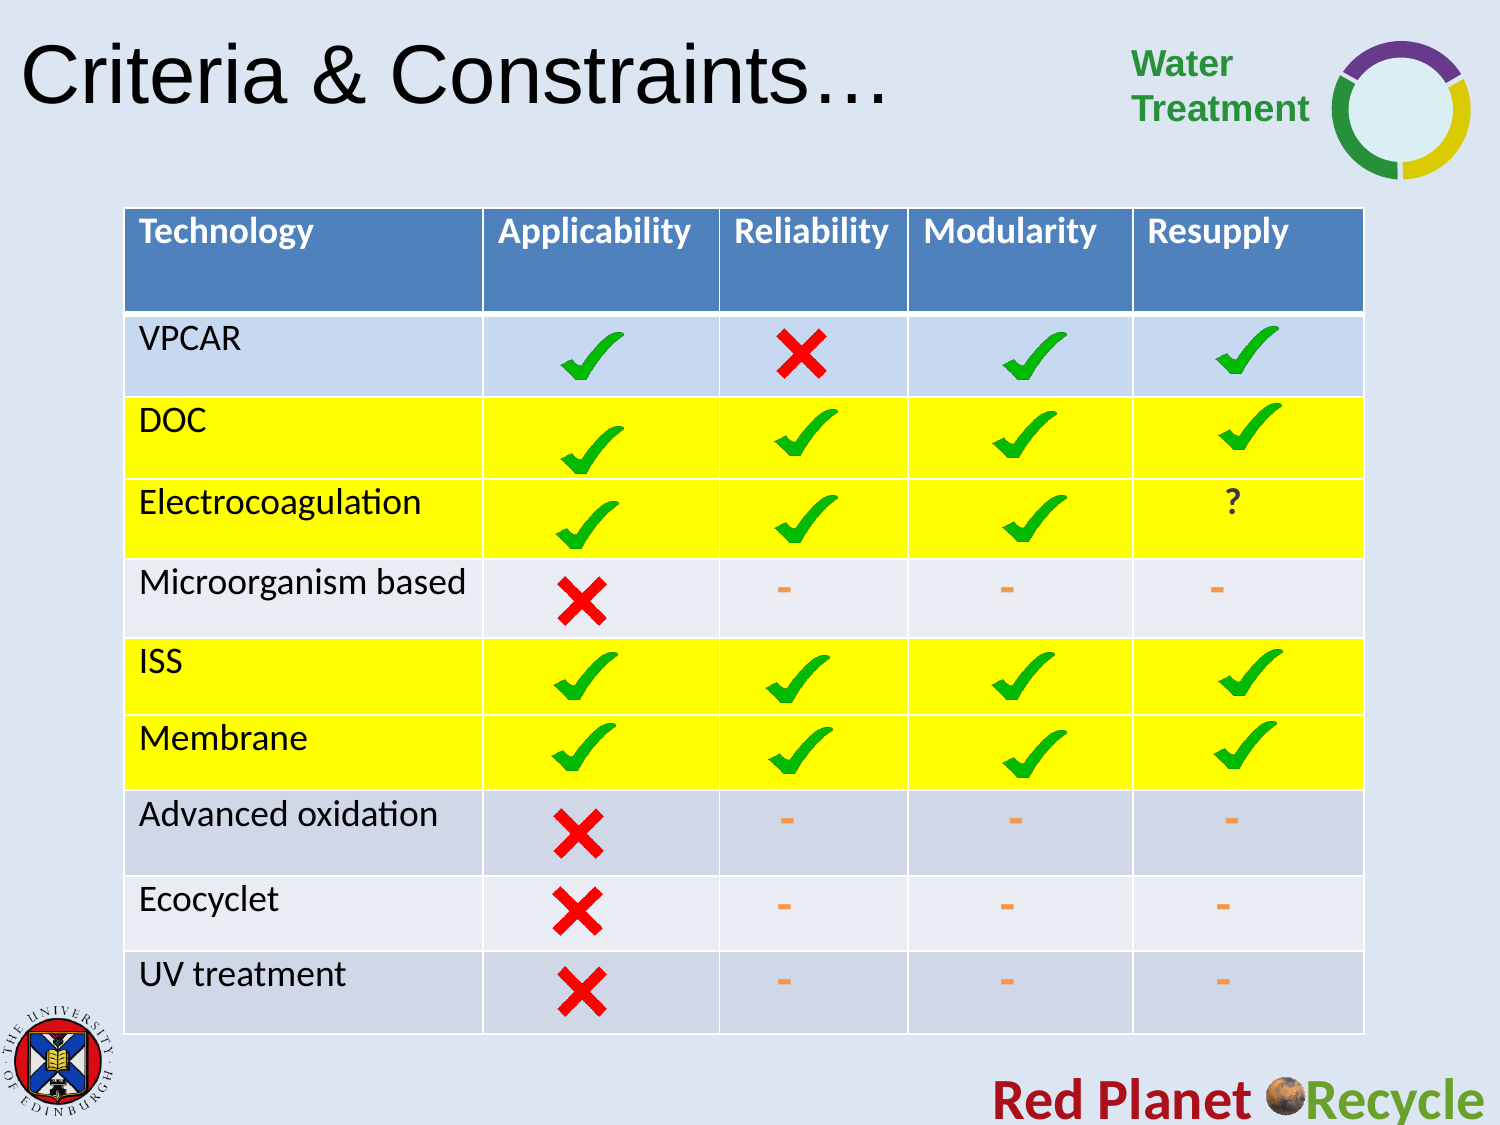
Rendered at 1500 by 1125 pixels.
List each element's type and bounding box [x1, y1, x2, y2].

picture [1002, 730, 1067, 778]
picture [990, 652, 1055, 700]
picture [773, 495, 838, 543]
picture [551, 806, 605, 860]
picture [550, 883, 604, 938]
picture [773, 326, 828, 380]
picture [768, 727, 833, 775]
picture [554, 573, 608, 628]
list [0, 0, 1500, 1009]
picture [553, 652, 618, 700]
text_box [1115, 30, 1483, 190]
picture [1218, 402, 1283, 451]
picture [560, 332, 625, 380]
text_box [2, 1005, 1500, 1125]
picture [560, 426, 625, 474]
picture [992, 410, 1057, 459]
picture [1213, 721, 1278, 769]
picture [765, 655, 830, 703]
picture [1215, 326, 1280, 374]
picture [1002, 332, 1067, 380]
picture [551, 723, 616, 771]
picture [554, 964, 609, 1005]
picture [554, 501, 619, 549]
picture [1002, 494, 1067, 542]
picture [1218, 648, 1283, 697]
picture [773, 409, 838, 457]
